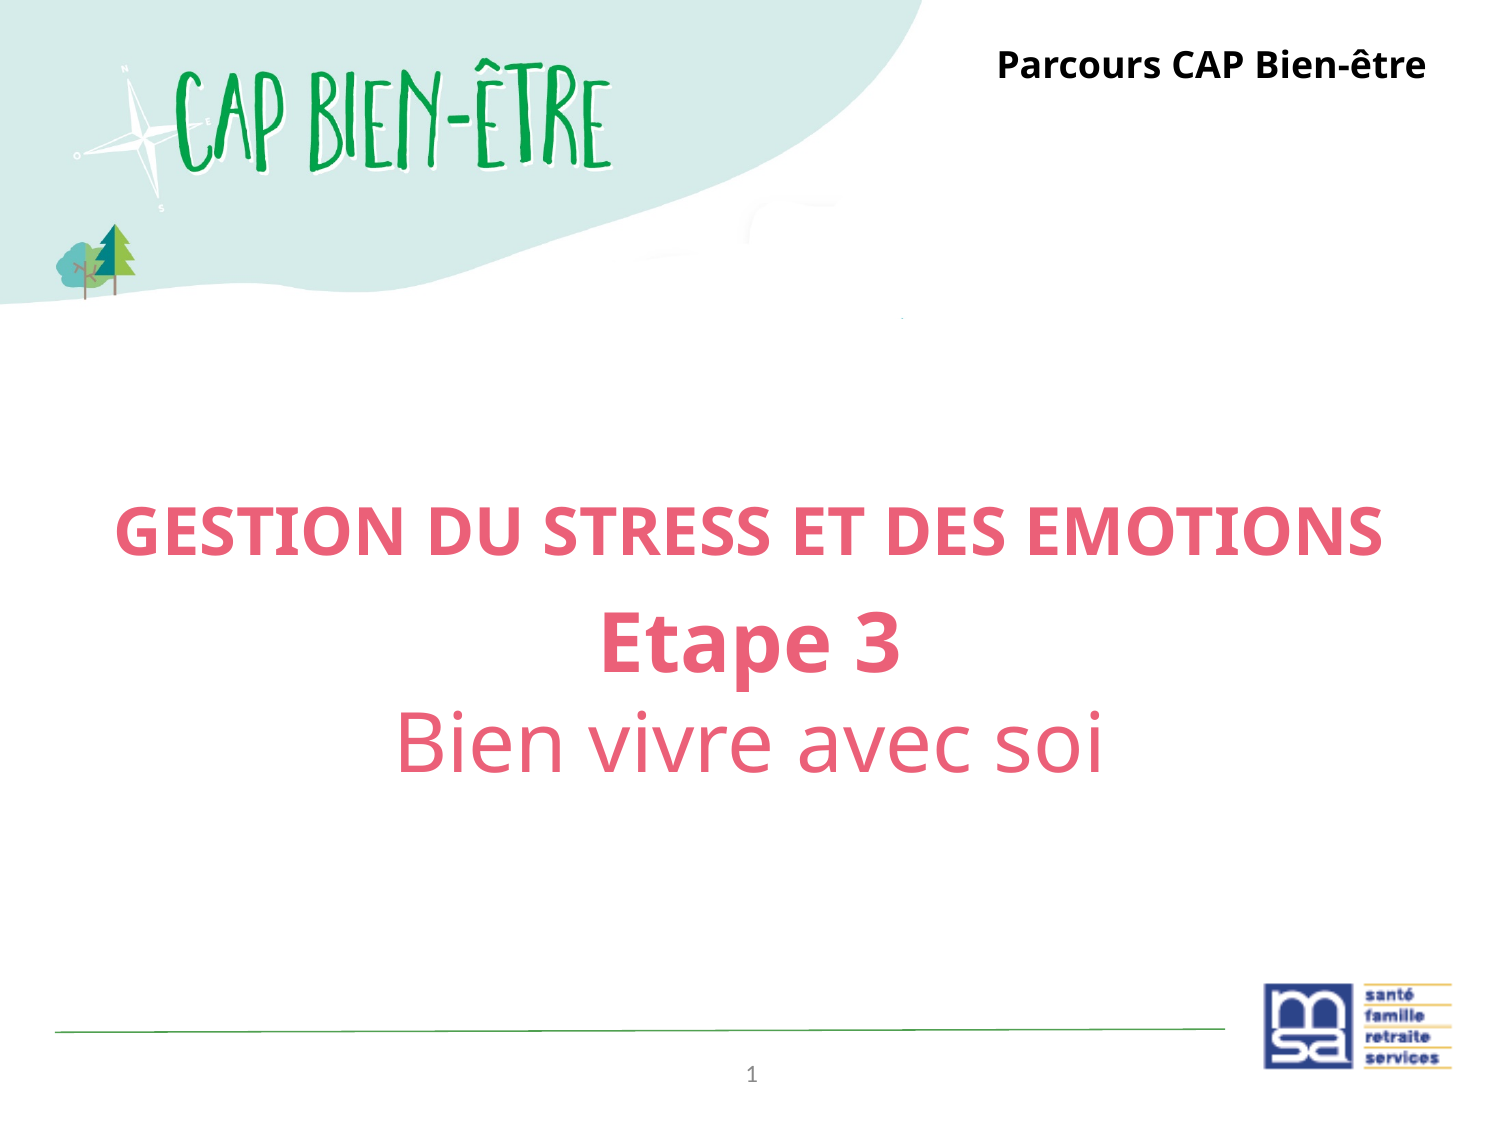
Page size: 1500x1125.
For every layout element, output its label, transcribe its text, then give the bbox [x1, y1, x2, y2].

text_box Etape 3 Bien vivre avec soi [0, 581, 1500, 797]
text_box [54, 1028, 1226, 1033]
picture [1250, 929, 1476, 1125]
text_box GESTION DU STRESS ET DES EMOTIONS [0, 481, 1500, 576]
text_box Parcours CAP Bien-être [968, 34, 1455, 94]
text_box 1 [54, 1042, 1245, 1103]
picture [0, 0, 941, 320]
